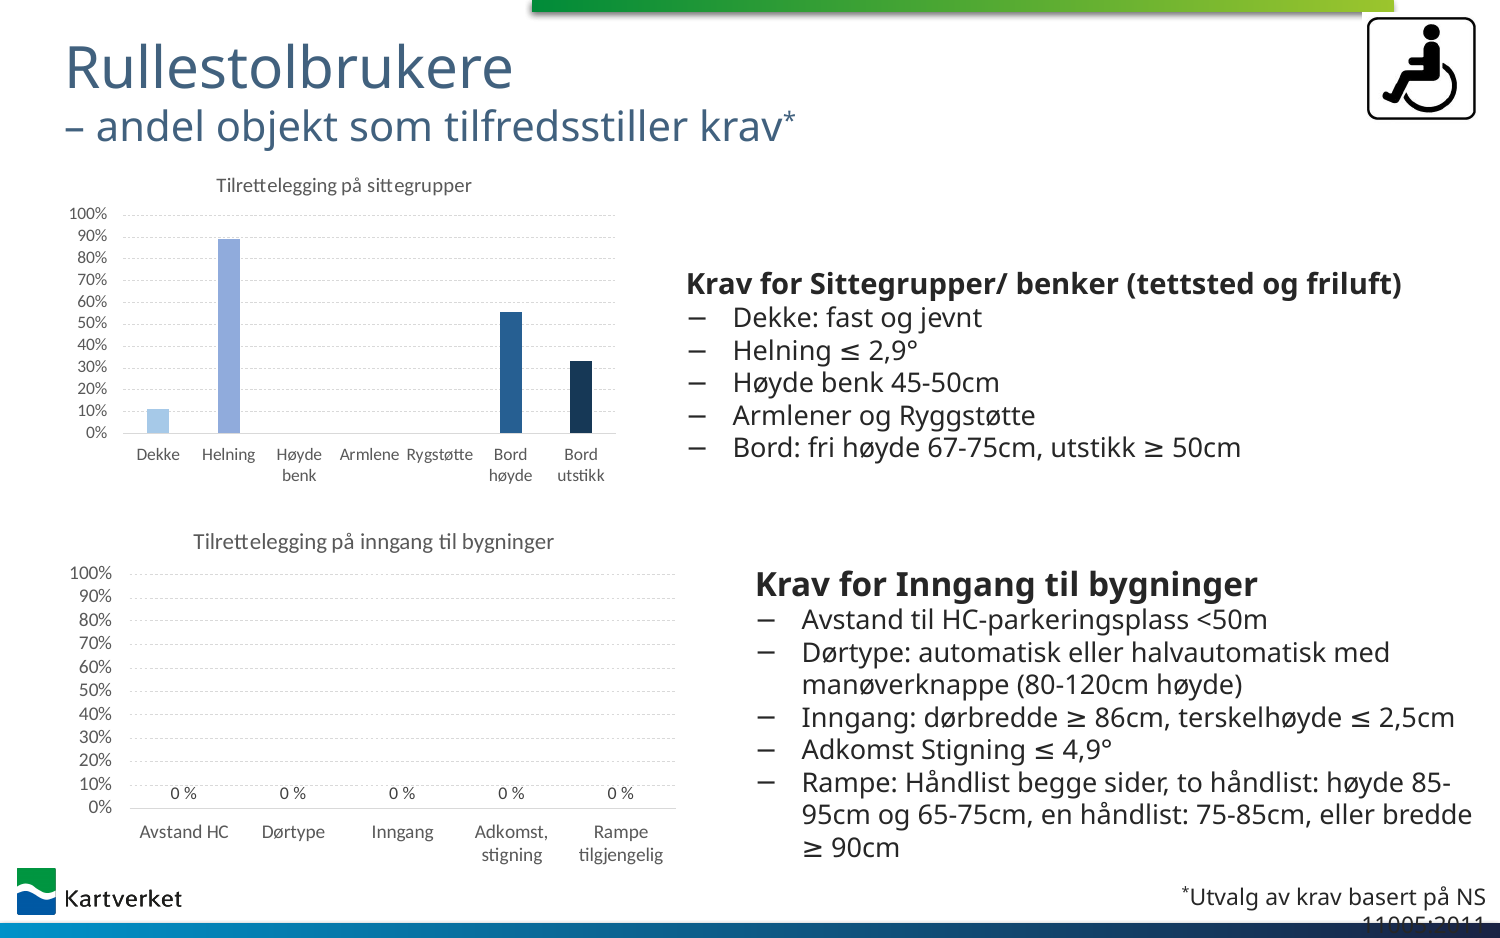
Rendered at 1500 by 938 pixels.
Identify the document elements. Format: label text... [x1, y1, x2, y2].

text_box Krav for Inngang til bygninger Avstand til HC-parkeringsplass <50m Dørtype: automatisk eller halvautomatisk med manøverknappe (80-120cm høyde) Inngang: dørbredde ≥ 86cm, terskelhøyde ≤ 2,5cm Adkomst Stigning ≤ 4,9° Rampe: Håndlist begge sider, to håndlist: høyde 85-95cm og 65-75cm, en håndlist: 75-85cm, eller bredde ≥ 90cm [740, 555, 1491, 870]
text_box *Utvalg av krav basert på NS 11005:2011 [1068, 873, 1500, 938]
picture [1362, 12, 1481, 126]
picture [62, 166, 626, 492]
picture [62, 520, 687, 874]
text_box Rullestolbrukere – andel objekt som tilfredsstiller krav* [49, 25, 1431, 158]
text_box Krav for Sittegrupper/ benker (tettsted og friluft) Dekke: fast og jevnt Helning ≤ 2,9° Høyde benk 45-50cm Armlener og Ryggstøtte Bord: fri høyde 67-75cm, utstikk ≥ 50cm [670, 258, 1418, 471]
